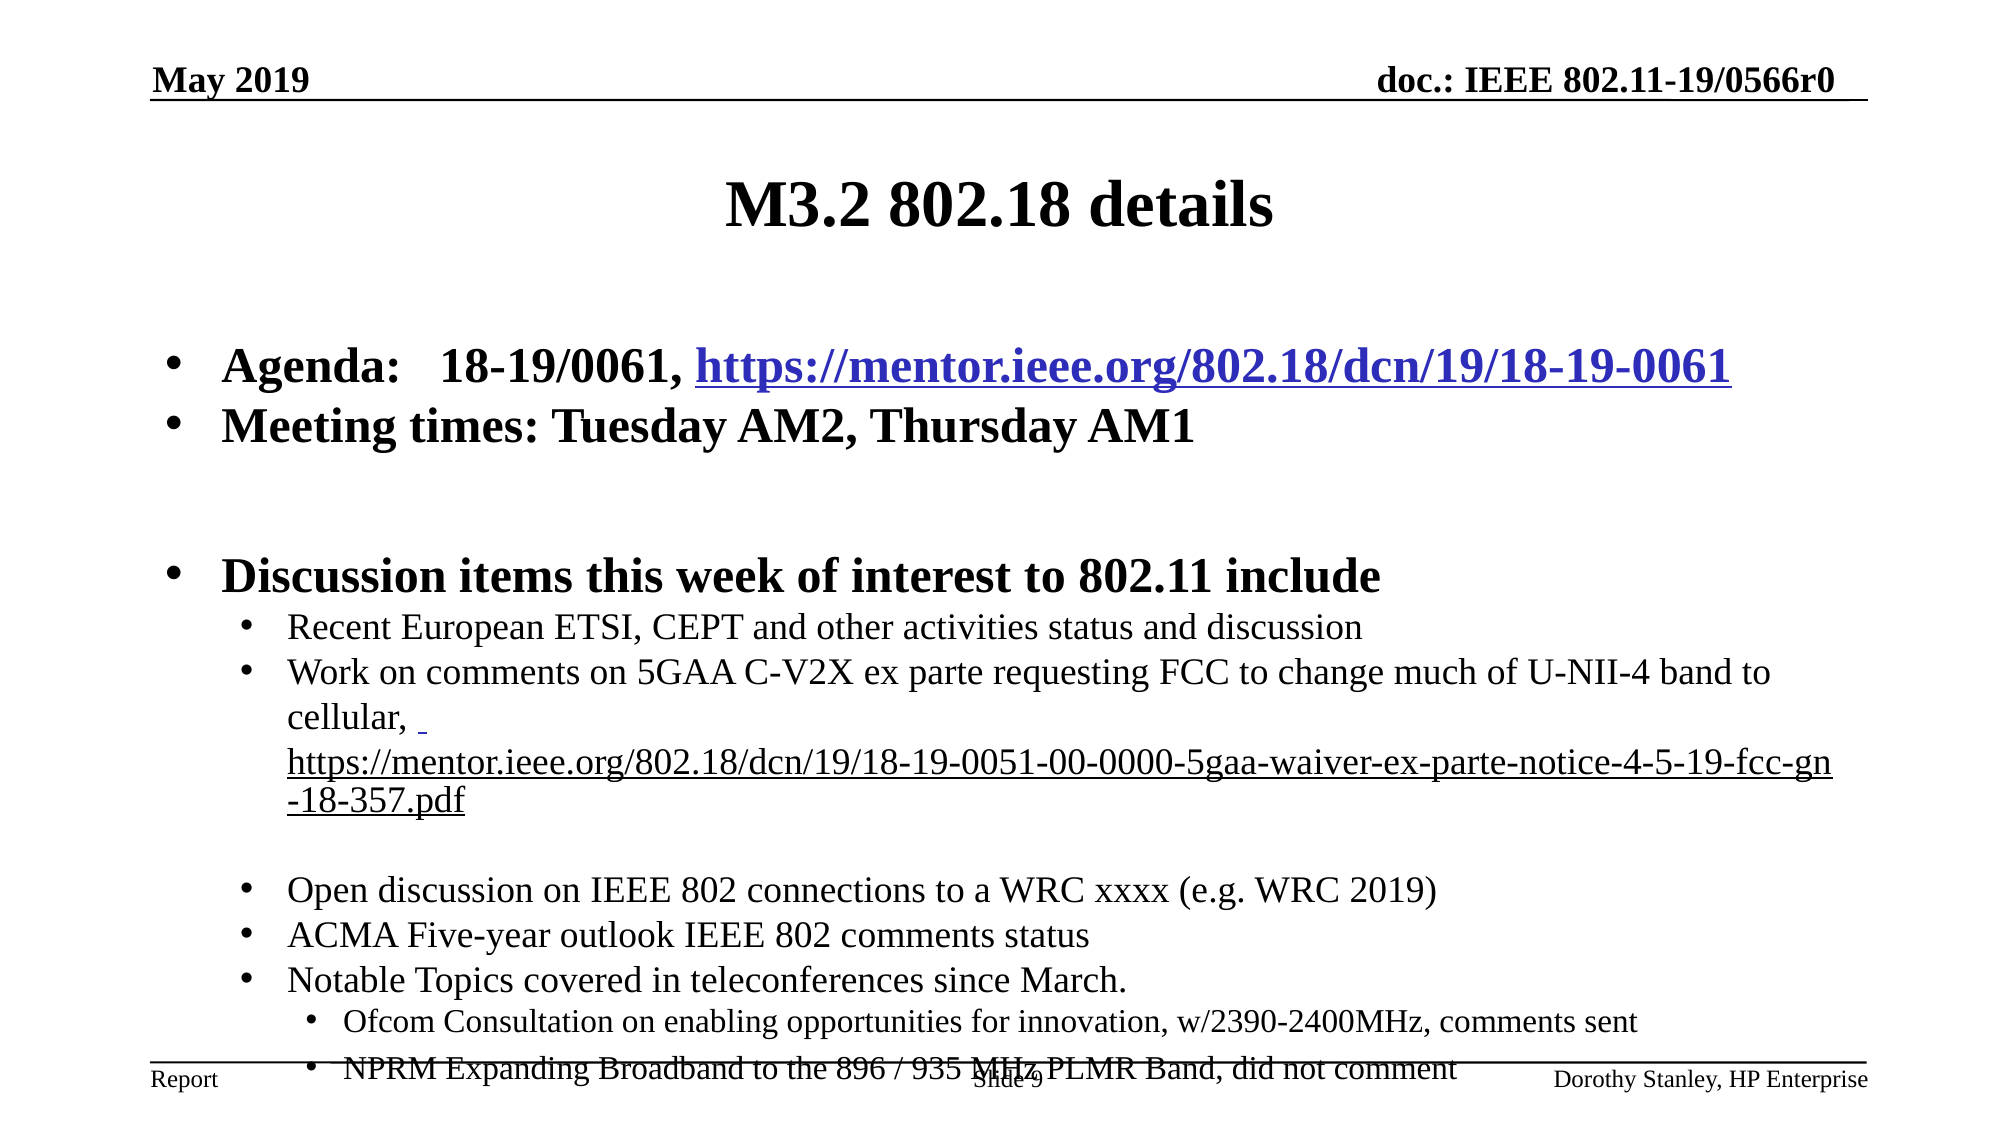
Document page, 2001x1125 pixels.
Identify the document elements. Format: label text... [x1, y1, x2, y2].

list Agenda: 18-19/0061, https://mentor.ieee.org/802.18/dcn/19/18-19-0061 Meeting times: Tuesday AM2, Thursday AM1 Discussion items this week of interest to 802.11 include Recent European ETSI, CEPT and other activities status and discussion Work on comments on 5GAA C-V2X ex parte requesting FCC to change much of U-NII-4 band to cellular, https://mentor.ieee.org/802.18/dcn/19/18-19-0051-00-0000-5gaa-waiver-ex-parte-notice-4-5-19-fcc-gn-18-357.pdf Open discussion on IEEE 802 connections to a WRC xxxx (e.g. WRC 2019) ACMA Five-year outlook IEEE 802 comments status Notable Topics covered in teleconferences since March. Ofcom Consultation on enabling opportunities for innovation, w/2390-2400MHz, comments sent NPRM Expanding Broadband to the 896 / 935 MHz PLMR Band, did not comment [150, 324, 1850, 1000]
title M3.2 802.18 details [150, 112, 1850, 288]
footer Dorothy Stanley, HP Enterprise [1512, 1061, 1869, 1093]
slide_number Slide 9 [964, 1061, 1053, 1093]
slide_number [152, 54, 406, 101]
